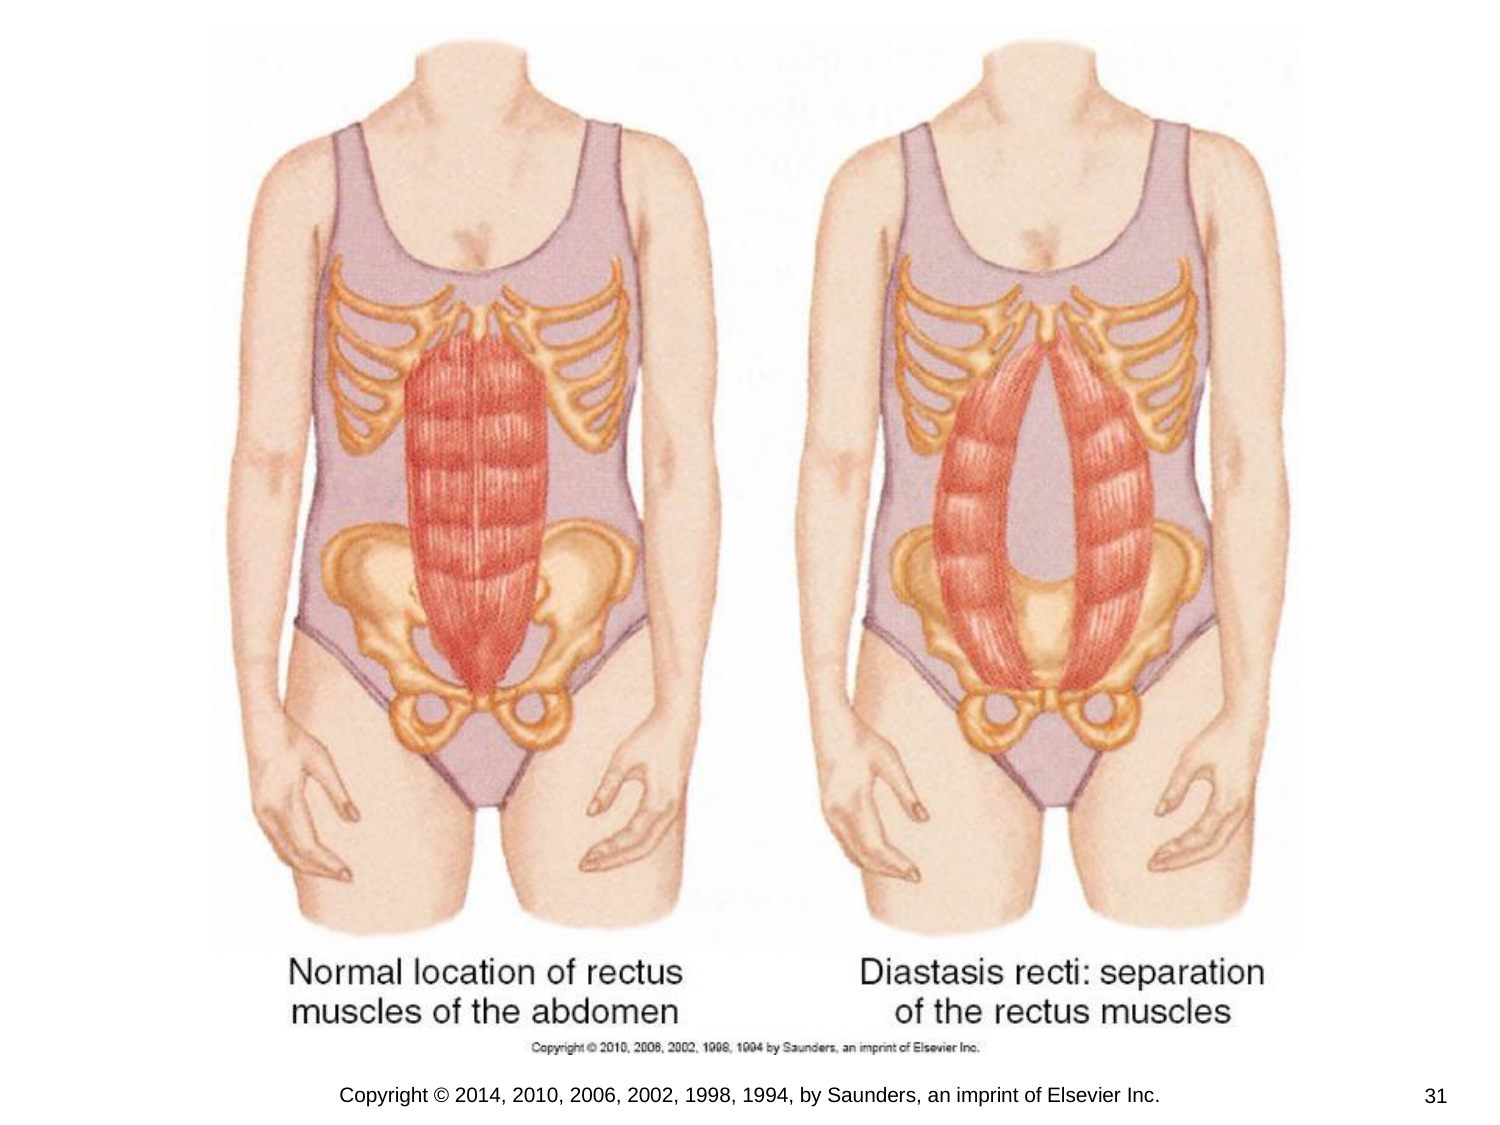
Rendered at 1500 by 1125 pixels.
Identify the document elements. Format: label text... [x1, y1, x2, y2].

picture [212, 26, 1301, 1055]
footer Copyright © 2014, 2010, 2006, 2002, 1998, 1994, by Saunders, an imprint of Elsevier Inc. [187, 1062, 1313, 1125]
slide_number 31 [1362, 1065, 1463, 1125]
